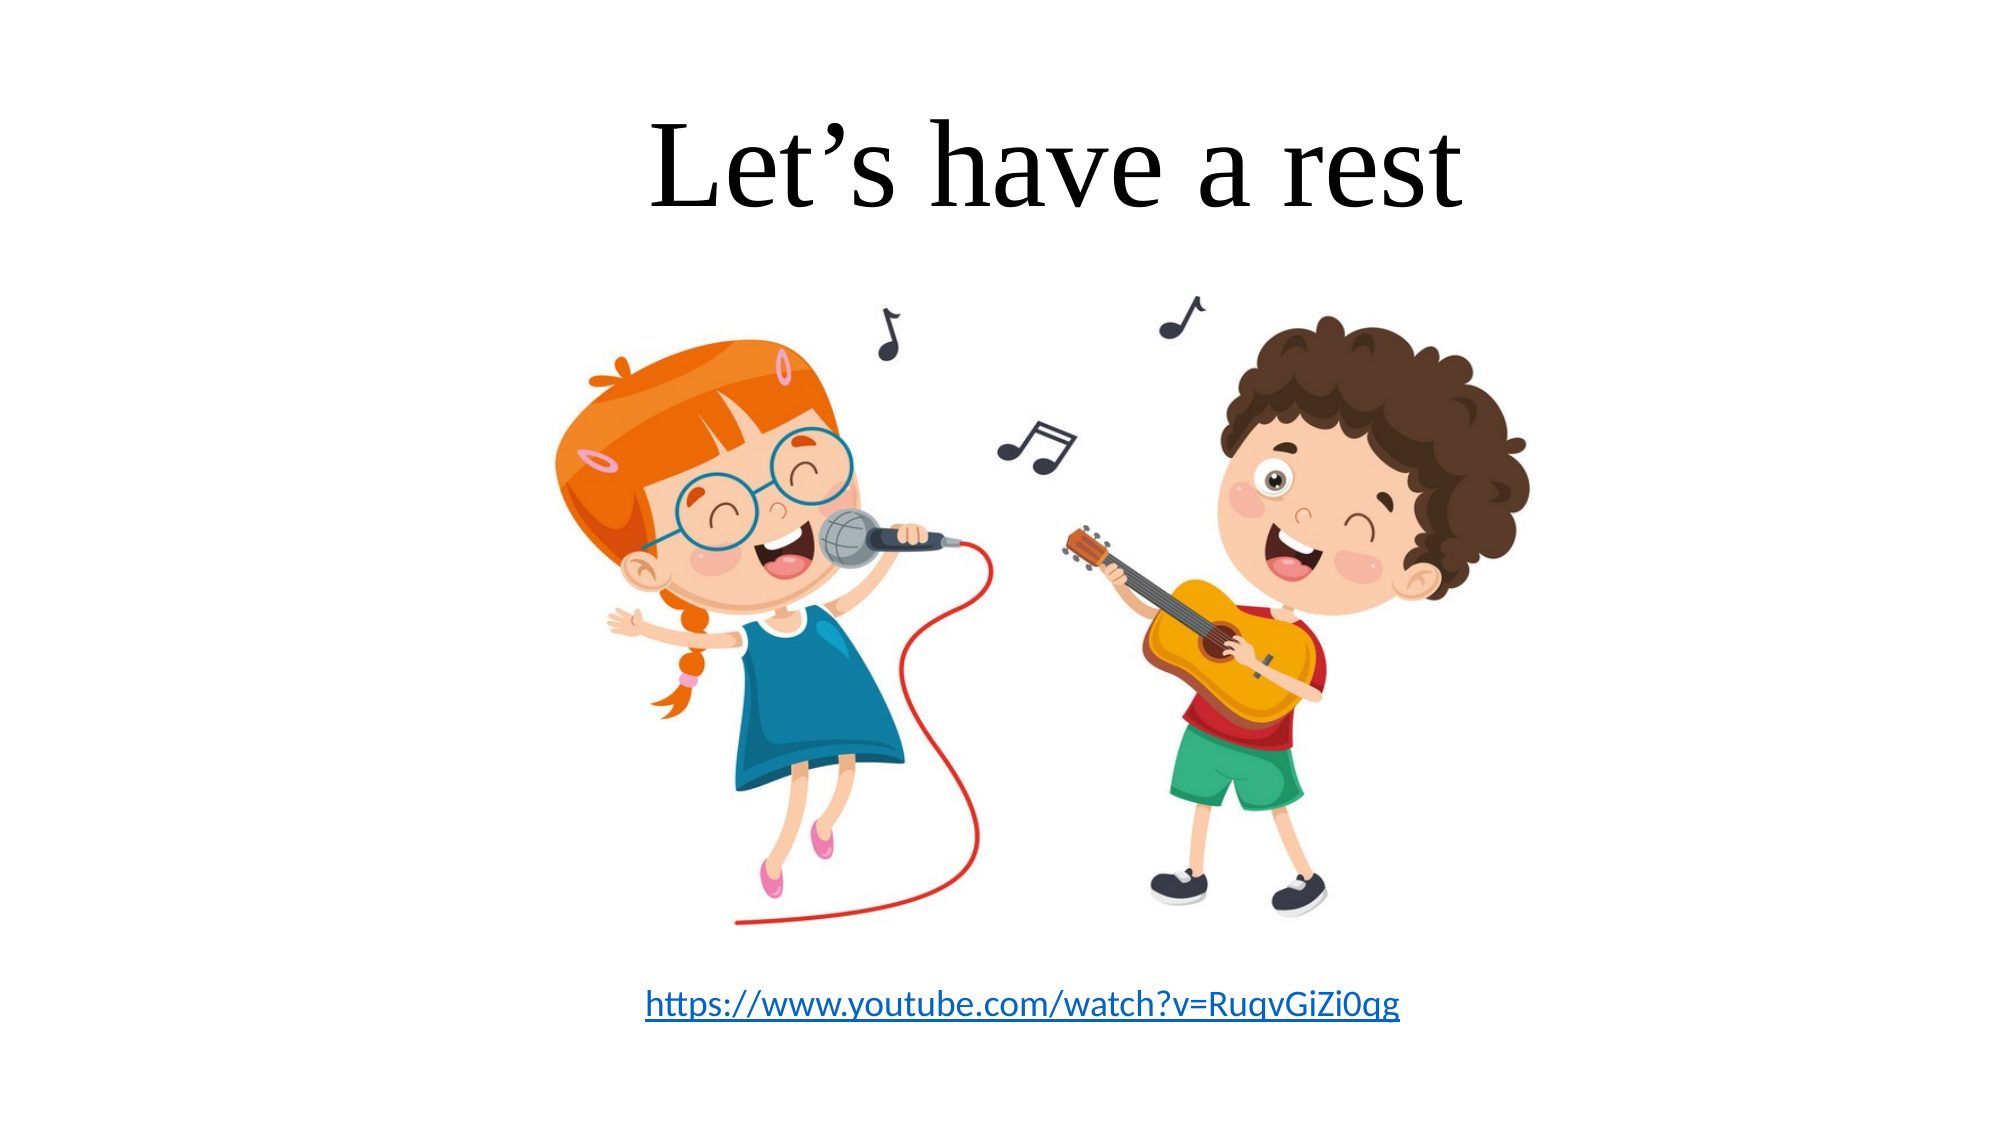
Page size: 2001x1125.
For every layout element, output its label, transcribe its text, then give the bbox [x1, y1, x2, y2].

text_box https://www.youtube.com/watch?v=RuqvGiZi0qg [630, 972, 1416, 1032]
text_box Let’s have a rest [383, 73, 1663, 239]
picture [477, 227, 1607, 967]
